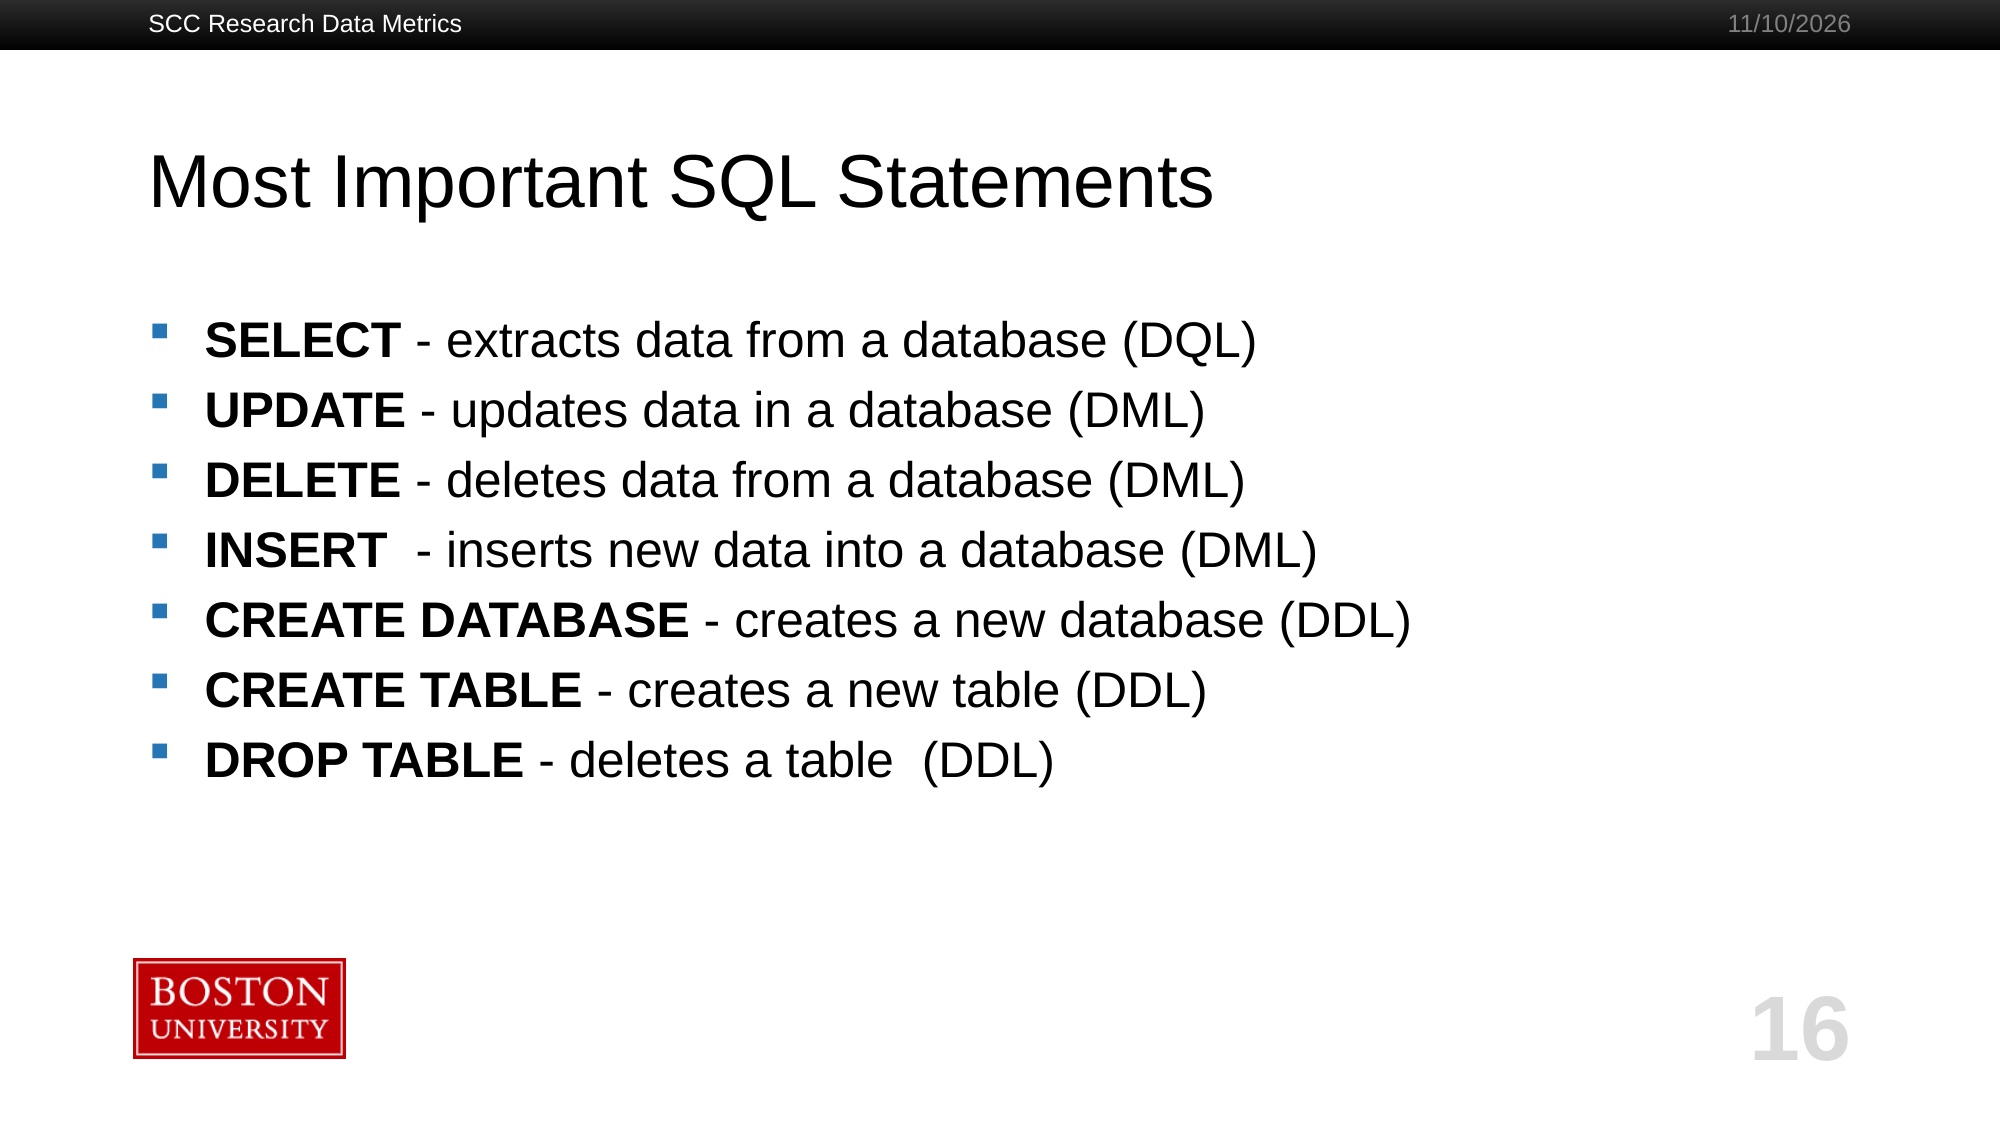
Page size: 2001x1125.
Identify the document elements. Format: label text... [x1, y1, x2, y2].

slide_number 16 [1549, 968, 1867, 1082]
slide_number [1449, 0, 1867, 51]
picture [133, 958, 346, 1059]
footer SCC Research Data Metrics [133, 0, 1251, 51]
title Most Important SQL Statements [133, 125, 1867, 238]
list SELECT - extracts data from a database (DQL) UPDATE - updates data in a database (DML) DELETE - deletes data from a database (DML) INSERT - inserts new data into a database (DML) CREATE DATABASE - creates a new database (DDL) CREATE TABLE - creates a new table (DDL) DROP TABLE - deletes a table (DDL) [133, 299, 1867, 938]
